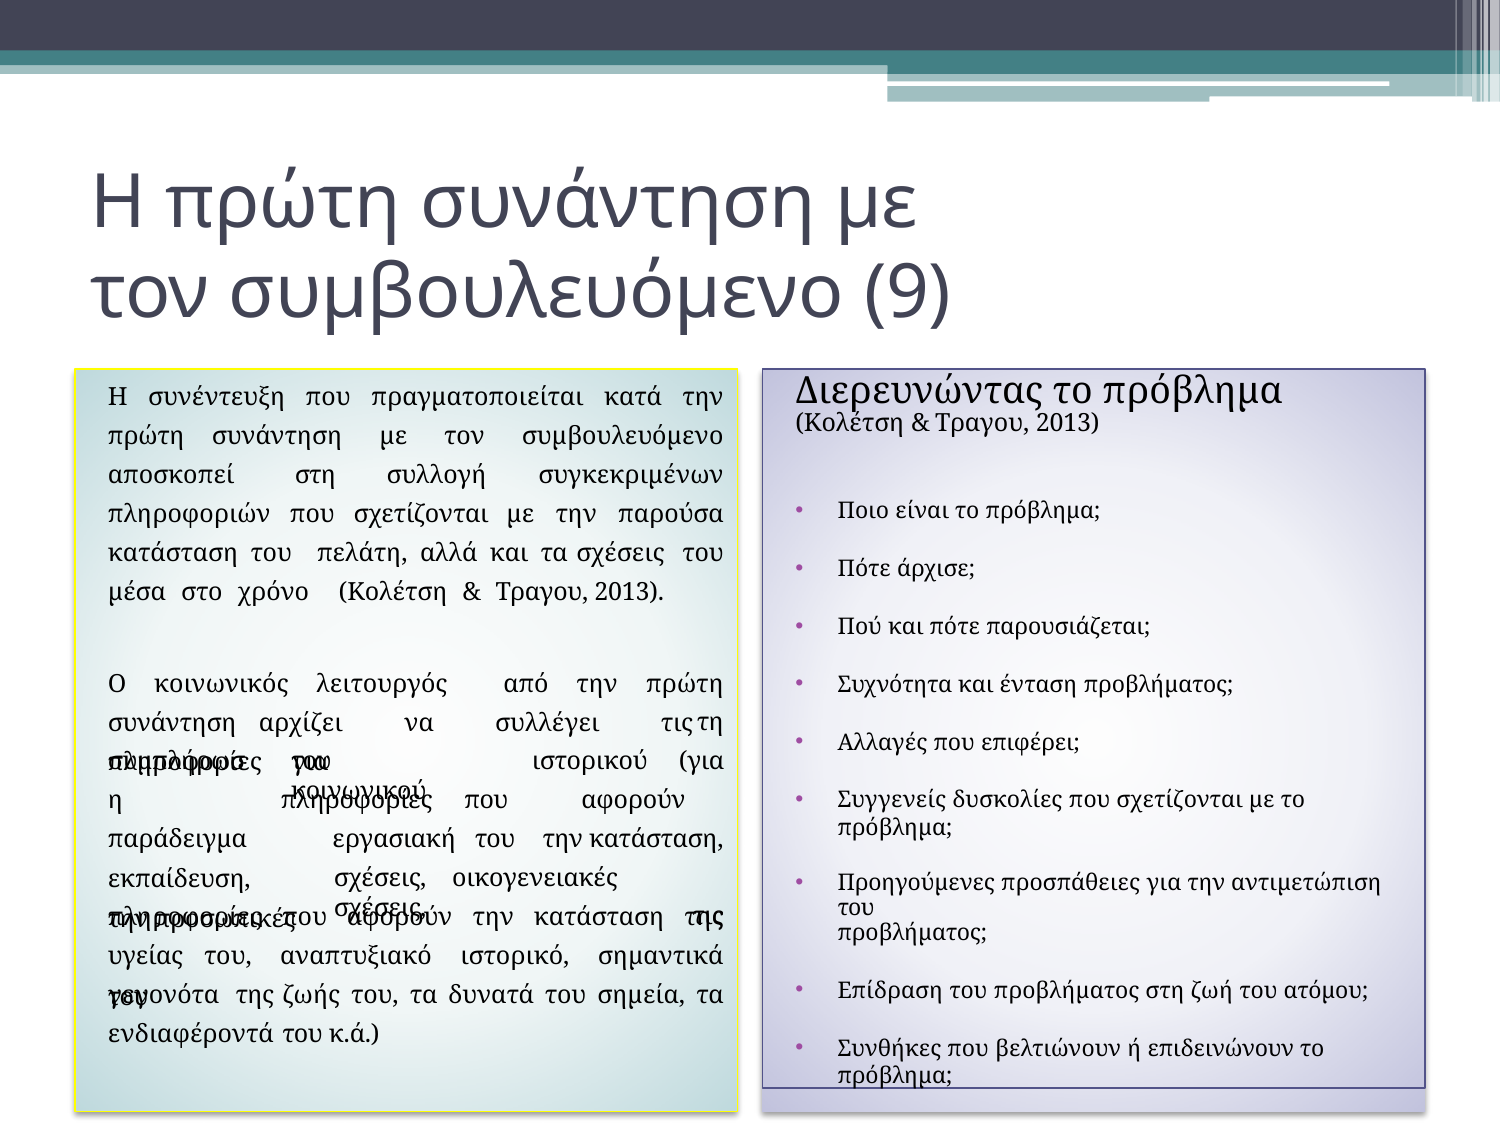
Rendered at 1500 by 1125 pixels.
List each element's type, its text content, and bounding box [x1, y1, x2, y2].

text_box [754, 351, 1433, 1124]
title Η πρώτη συνάντηση με τον συμβουλευόμενο (9) [87, 150, 999, 341]
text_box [66, 364, 746, 1124]
